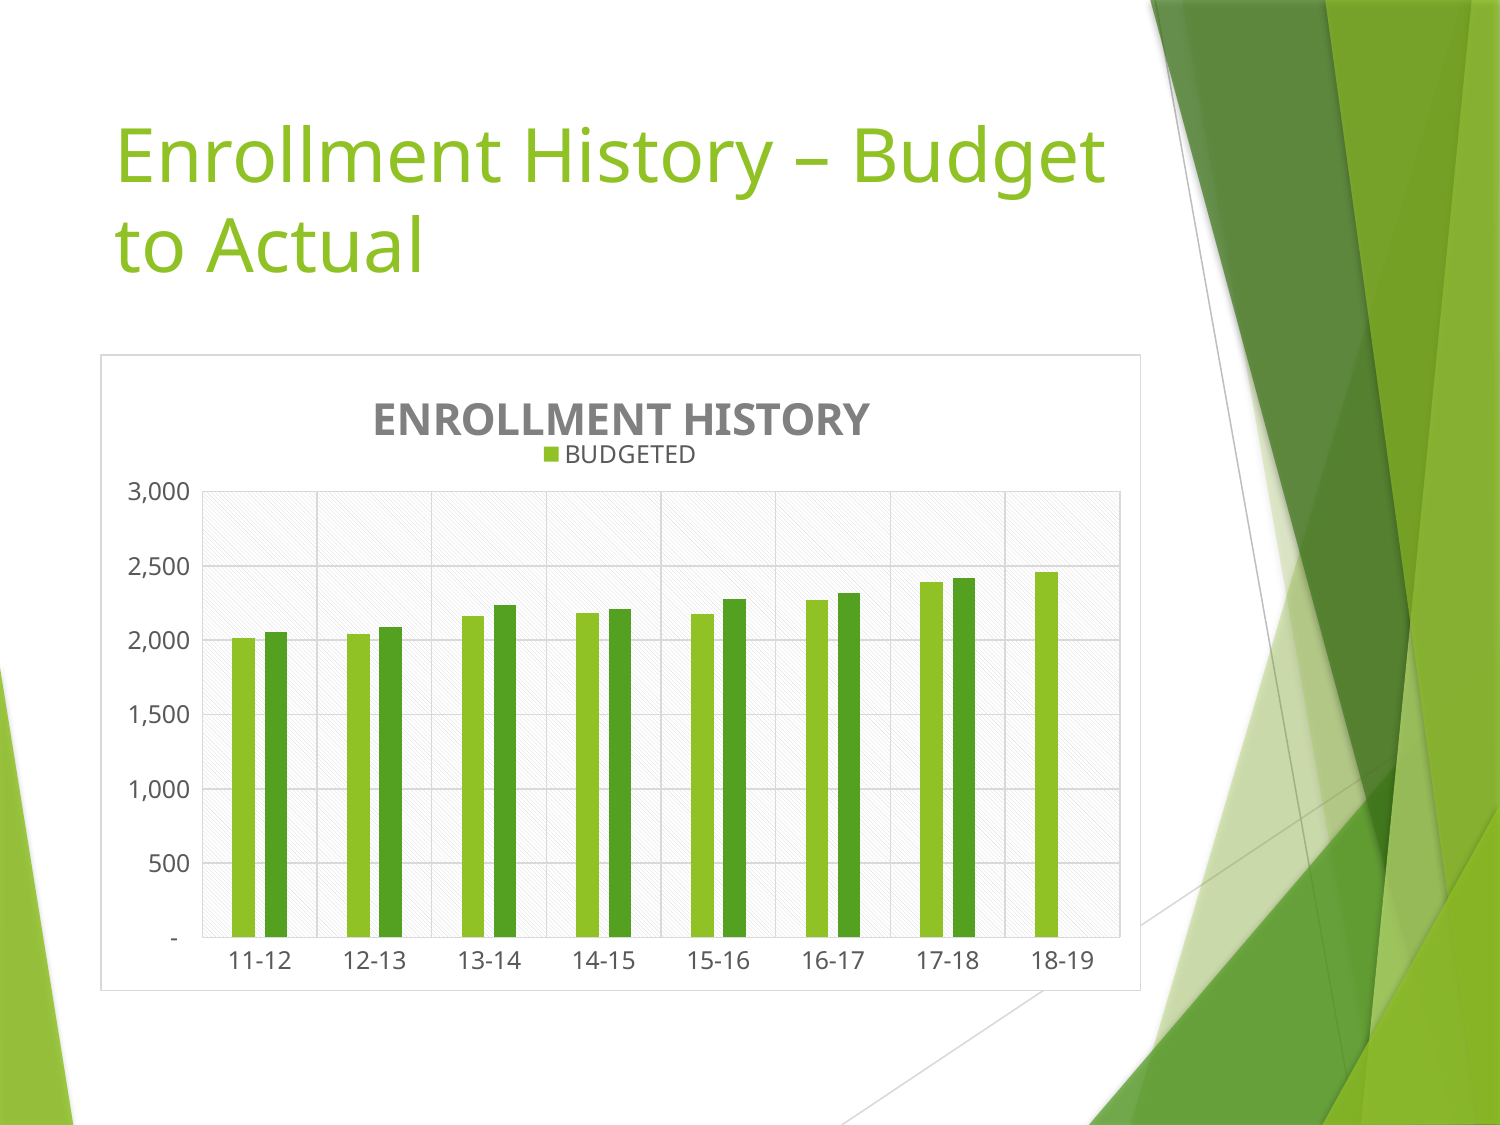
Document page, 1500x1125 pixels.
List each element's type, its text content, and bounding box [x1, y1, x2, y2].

chart [99, 353, 1142, 992]
title Enrollment History – Budget to Actual [99, 99, 1142, 317]
